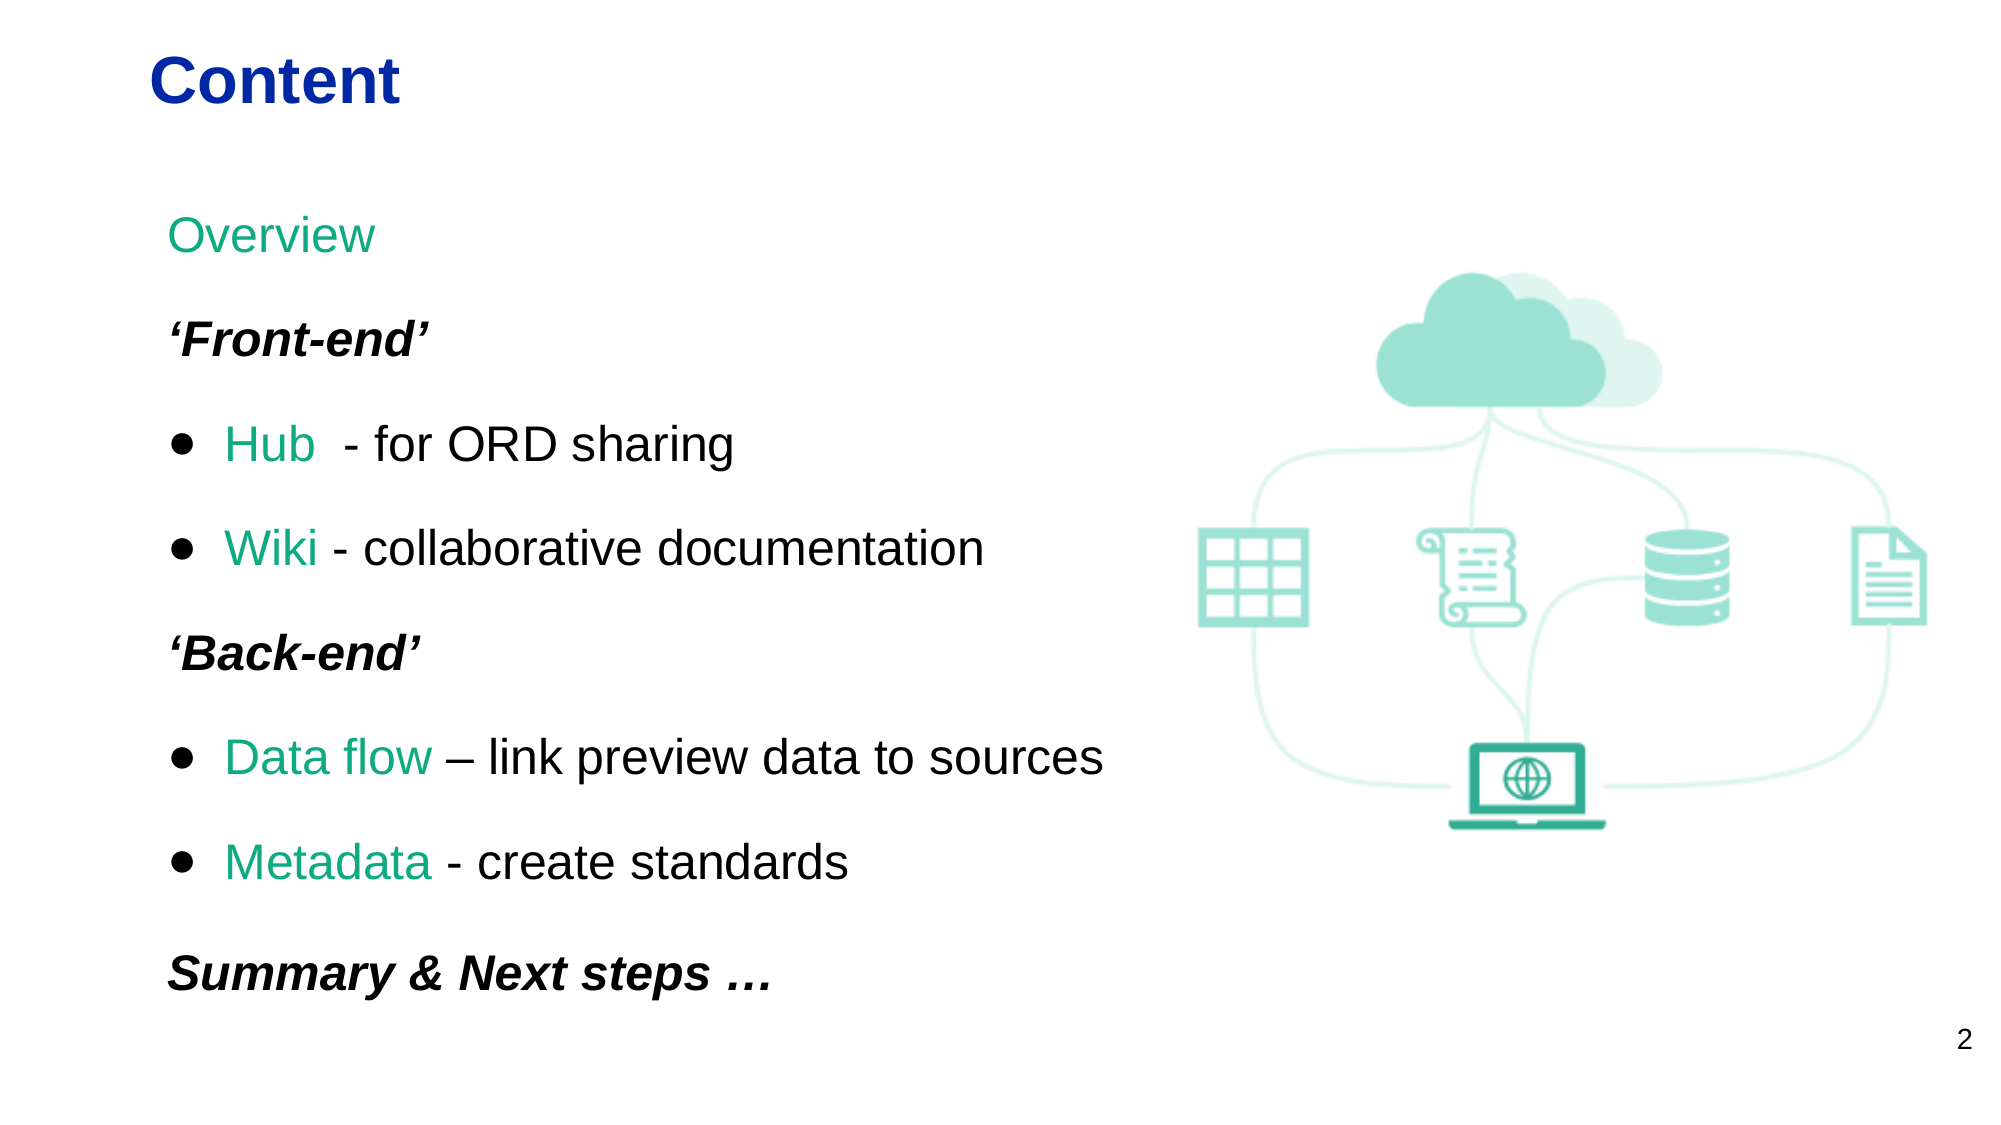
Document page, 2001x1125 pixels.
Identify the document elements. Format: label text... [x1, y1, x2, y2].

picture [1134, 234, 1970, 891]
slide_number 2 [1853, 1019, 1974, 1106]
title Content [149, 31, 1851, 132]
list Overview ‘Front-end’ Hub - for ORD sharing Wiki - collaborative documentation ‘Back-end’ Data flow – link preview data to sources Metadata - create standards Summary & Next steps … [149, 172, 1707, 987]
